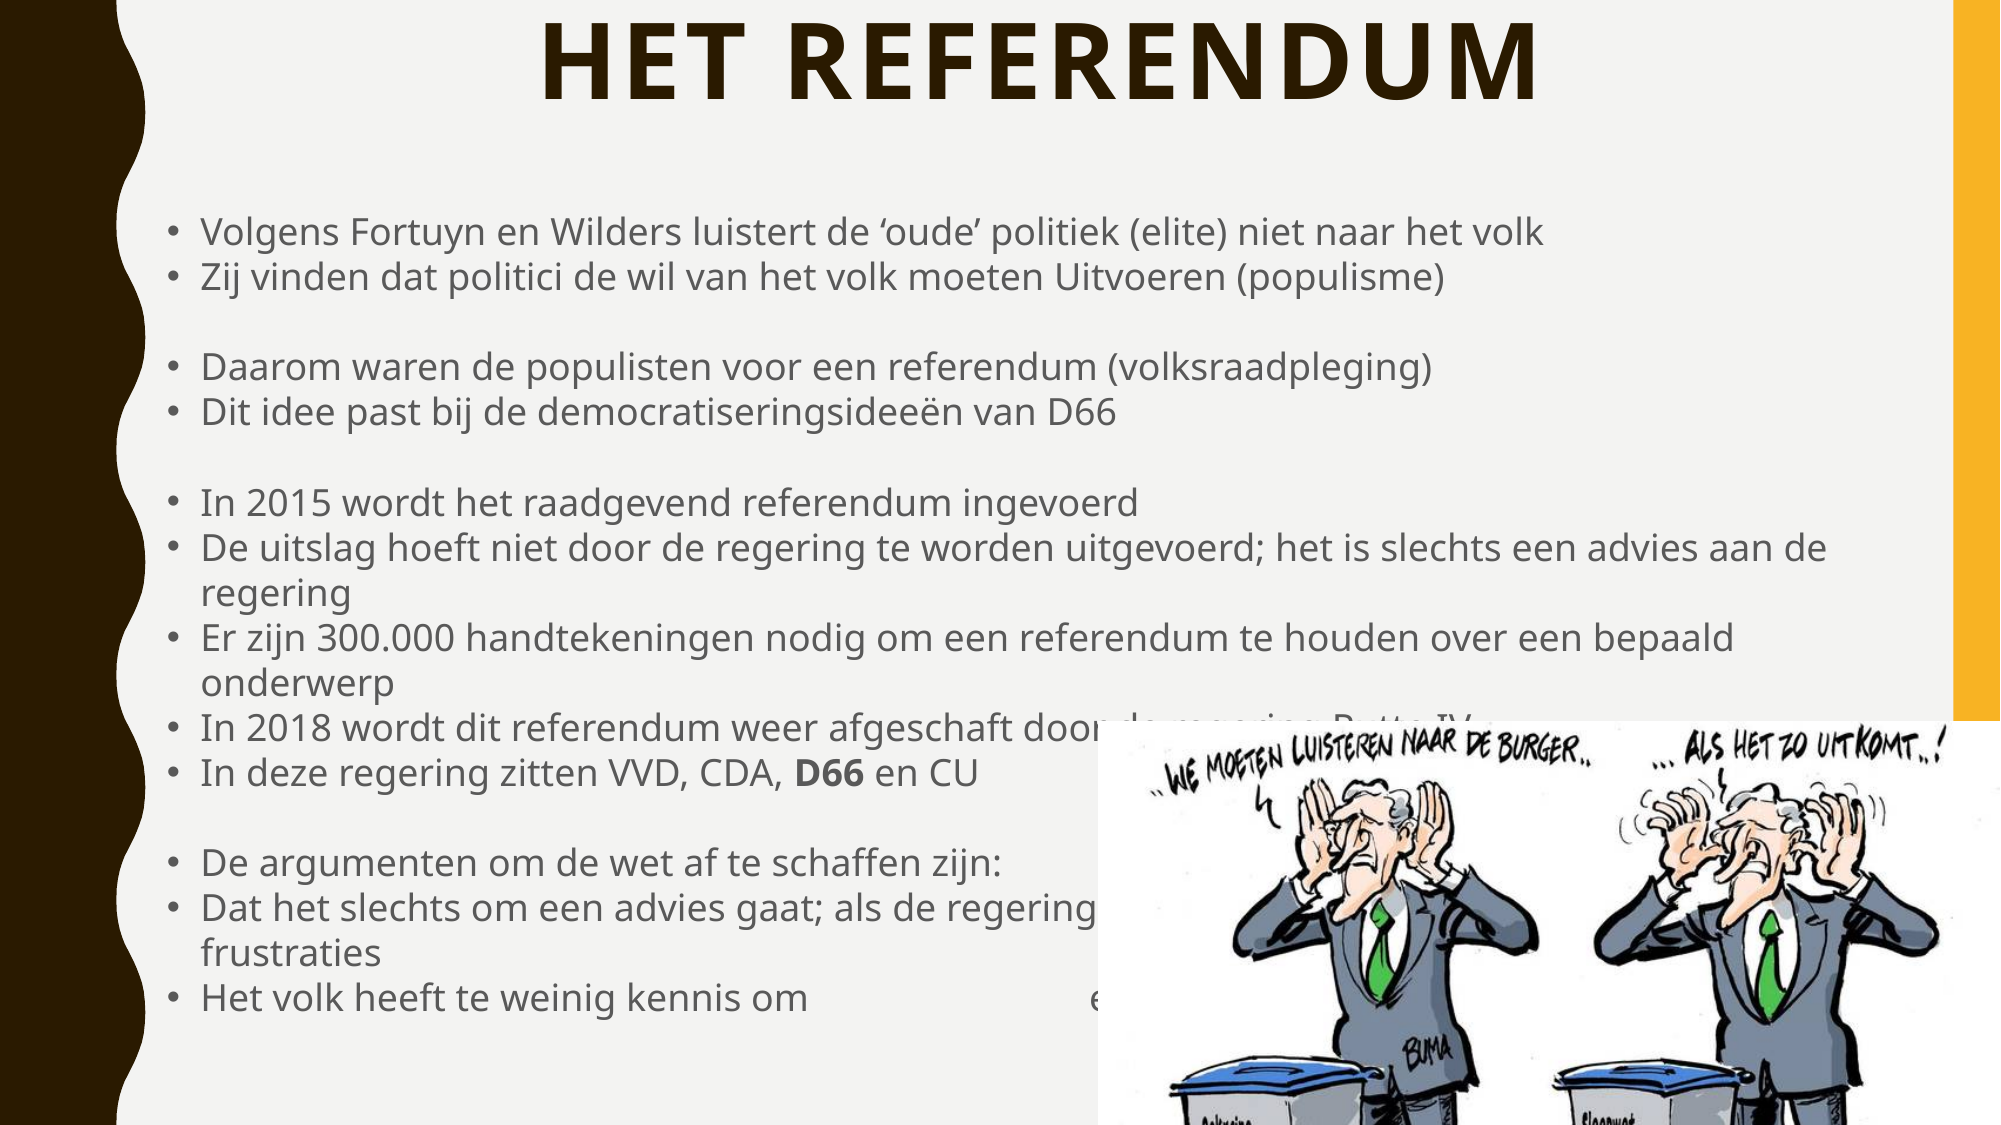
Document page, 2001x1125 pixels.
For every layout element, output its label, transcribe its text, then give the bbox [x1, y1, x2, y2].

title HET REFERENDUM [205, 0, 1875, 154]
picture [1098, 721, 2000, 1125]
list Volgens Fortuyn en Wilders luistert de ‘oude’ politiek (elite) niet naar het volk Zij vinden dat politici de wil van het volk moeten Uitvoeren (populisme) Daarom waren de populisten voor een referendum (volksraadpleging) Dit idee past bij de democratiseringsideeën van D66 In 2015 wordt het raadgevend referendum ingevoerd De uitslag hoeft niet door de regering te worden uitgevoerd; het is slechts een advies aan de regering Er zijn 300.000 handtekeningen nodig om een referendum te houden over een bepaald onderwerp In 2018 wordt dit referendum weer afgeschaft door de regering Rutte IV In deze regering zitten VVD, CDA, D66 en CU De argumenten om de wet af te schaffen zijn: Dat het slechts om een advies gaat; als de regering het niet overneemt, leidt dit tot frustraties Het volk heeft te weinig kennis om een verantwoord besluit te kunnen nemen [151, 200, 1950, 1125]
